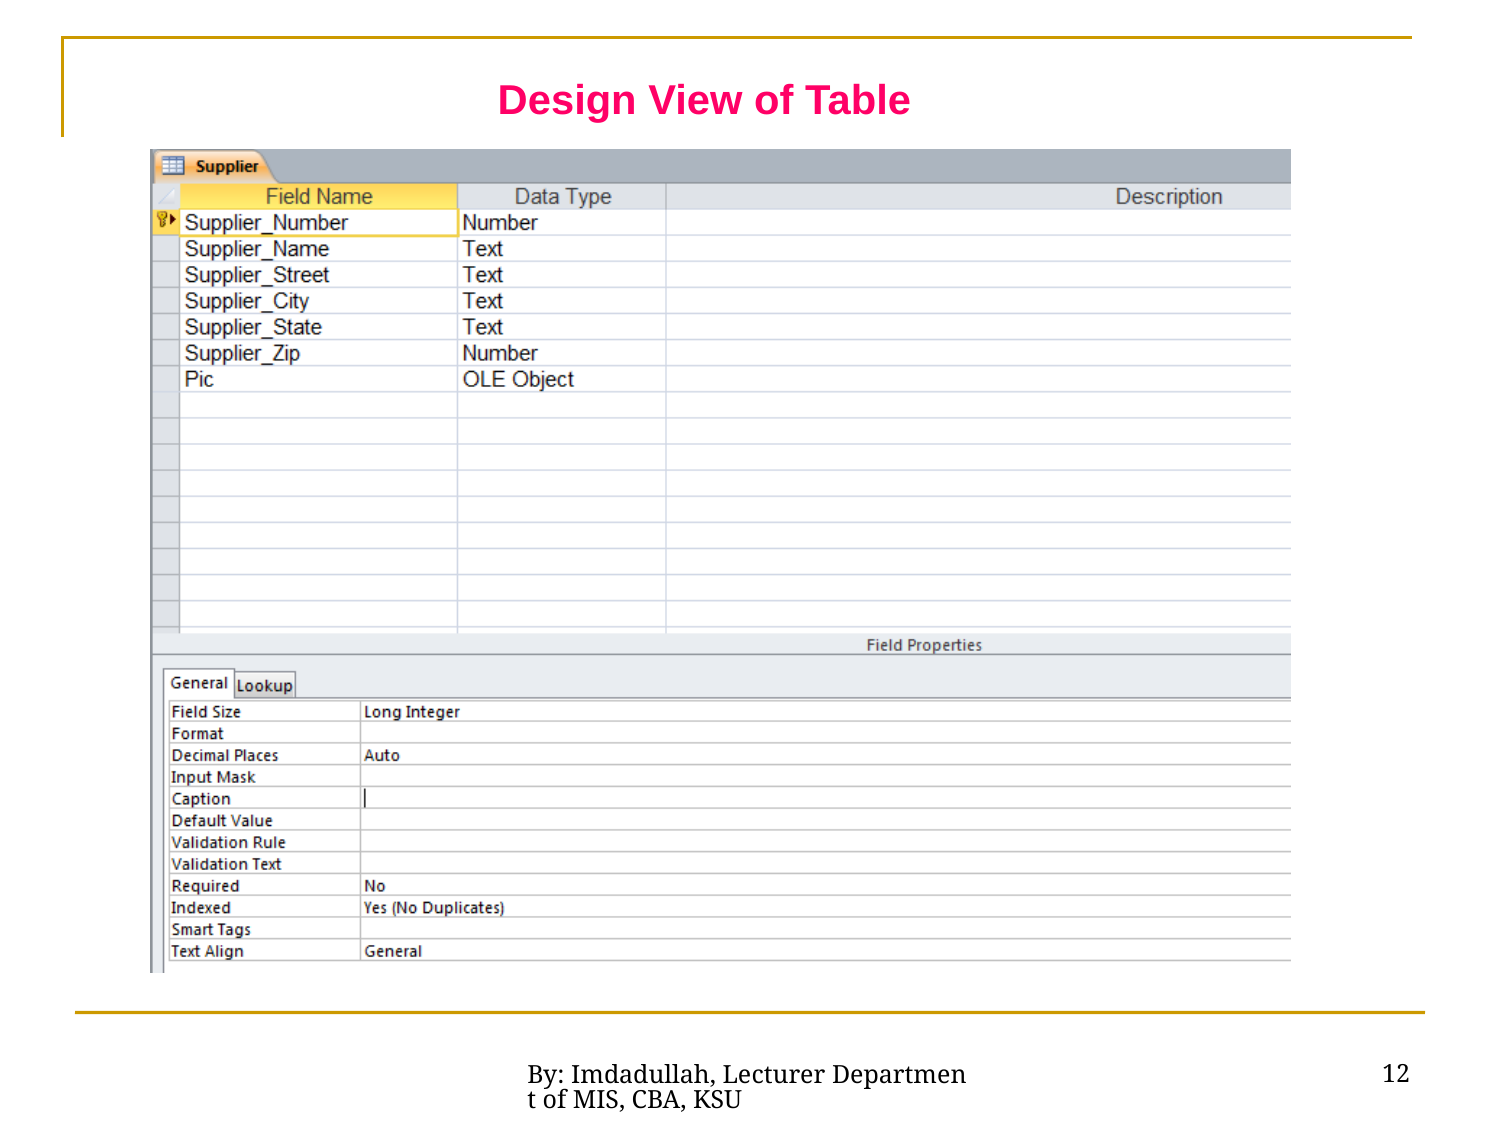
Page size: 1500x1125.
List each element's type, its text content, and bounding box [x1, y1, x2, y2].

slide_number 12 [1074, 1024, 1425, 1100]
picture [149, 149, 1291, 973]
footer By: Imdadullah, Lecturer Department of MIS, CBA, KSU [512, 1025, 988, 1100]
text_box Design View of Table [323, 65, 1086, 131]
